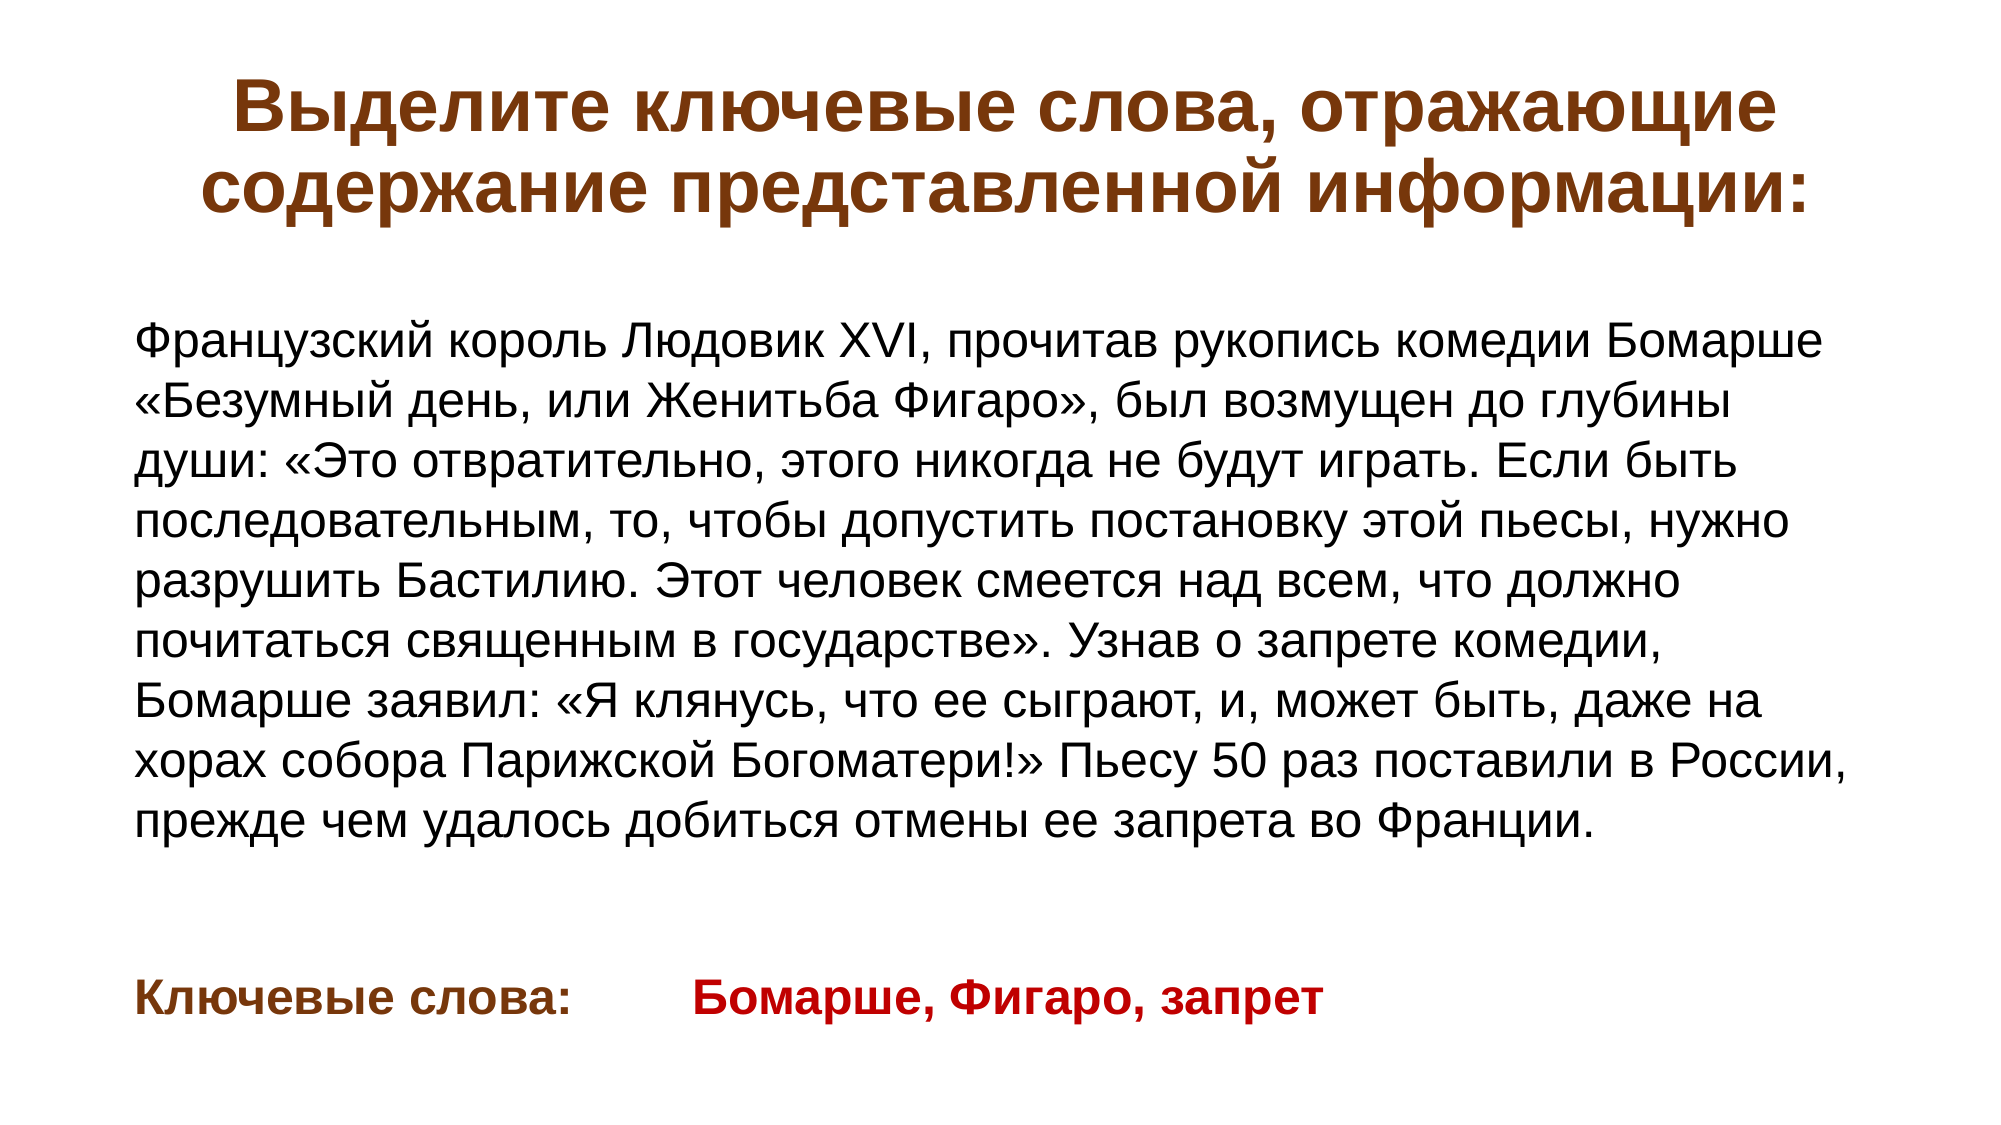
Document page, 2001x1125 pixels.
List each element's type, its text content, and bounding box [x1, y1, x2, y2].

text_box Французский король Людовик XVI, прочитав рукопись комедии Бомарше «Безумный день, или Женитьба Фигаро», был возмущен до глубины души: «Это отвратительно, этого никогда не будут играть. Если быть последовательным, то, чтобы допустить постановку этой пьесы, нужно разрушить Бастилию. Этот человек смеется над всем, что должно почитаться священным в государстве». Узнав о запрете комедии, Бомарше заявил: «Я клянусь, что ее сыграют, и, может быть, даже на хорах собора Парижской Богоматери!» Пьесу 50 раз поставили в России, прежде чем удалось добиться отмены ее запрета во Франции. [119, 300, 1884, 856]
text_box Ключевые слова: [119, 956, 677, 1032]
text_box Бомарше, Фигаро, запрет [677, 956, 1881, 1032]
title Выделите ключевые слова, отражающие содержание представленной информации: [143, 90, 1869, 205]
